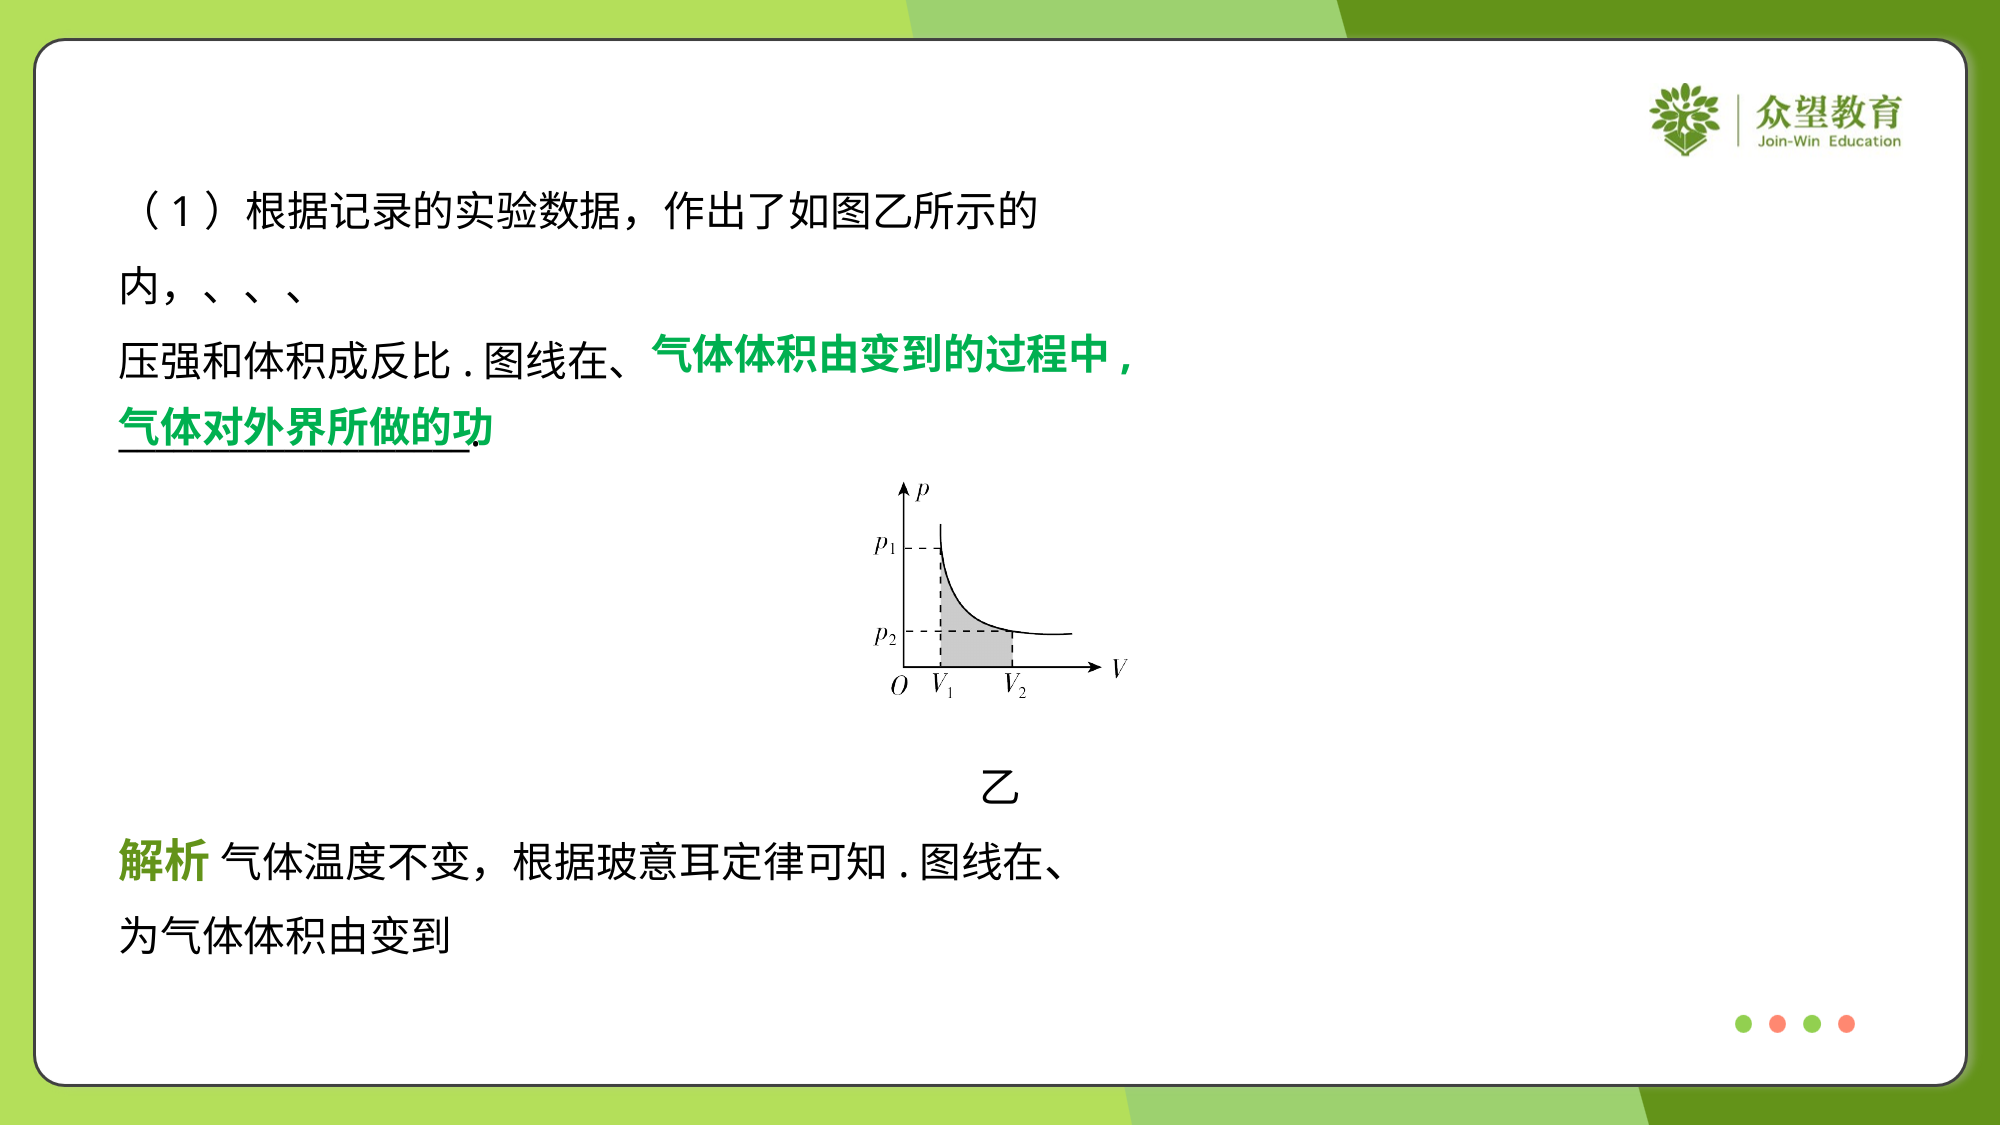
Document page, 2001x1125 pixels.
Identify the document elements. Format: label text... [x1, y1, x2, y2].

text_box 乙 [974, 735, 1026, 869]
picture [0, 0, 2000, 1125]
